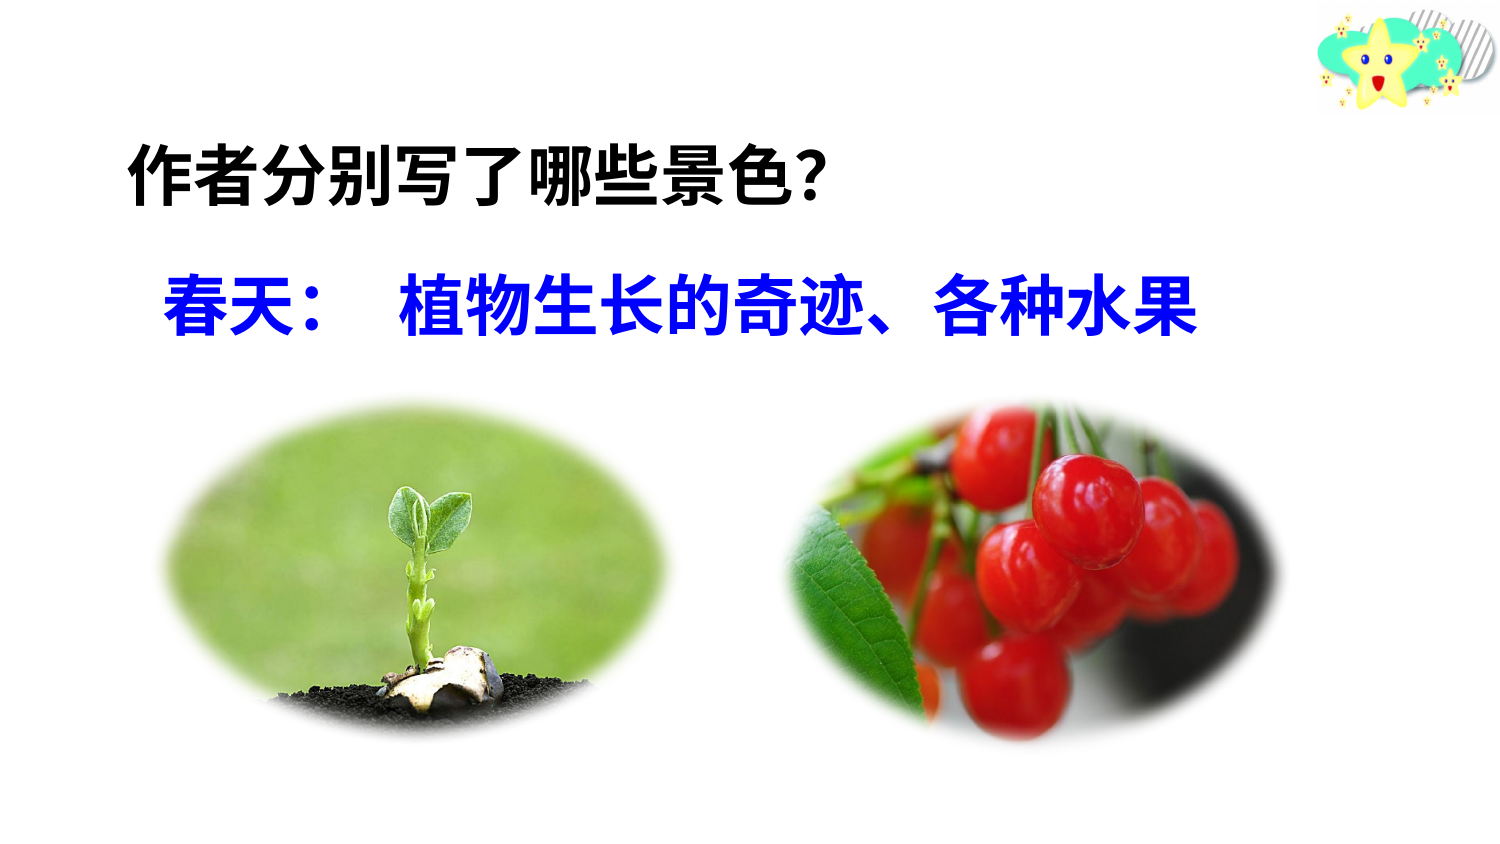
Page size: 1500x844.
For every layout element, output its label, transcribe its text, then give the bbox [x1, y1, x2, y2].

picture [1316, 1, 1500, 116]
text_box 作者分别写了哪些景色？ [112, 102, 1412, 222]
picture [773, 391, 1294, 758]
text_box 植物生长的奇迹、各种水果 [383, 232, 1270, 352]
text_box 春天： [147, 232, 383, 352]
picture [147, 388, 685, 747]
